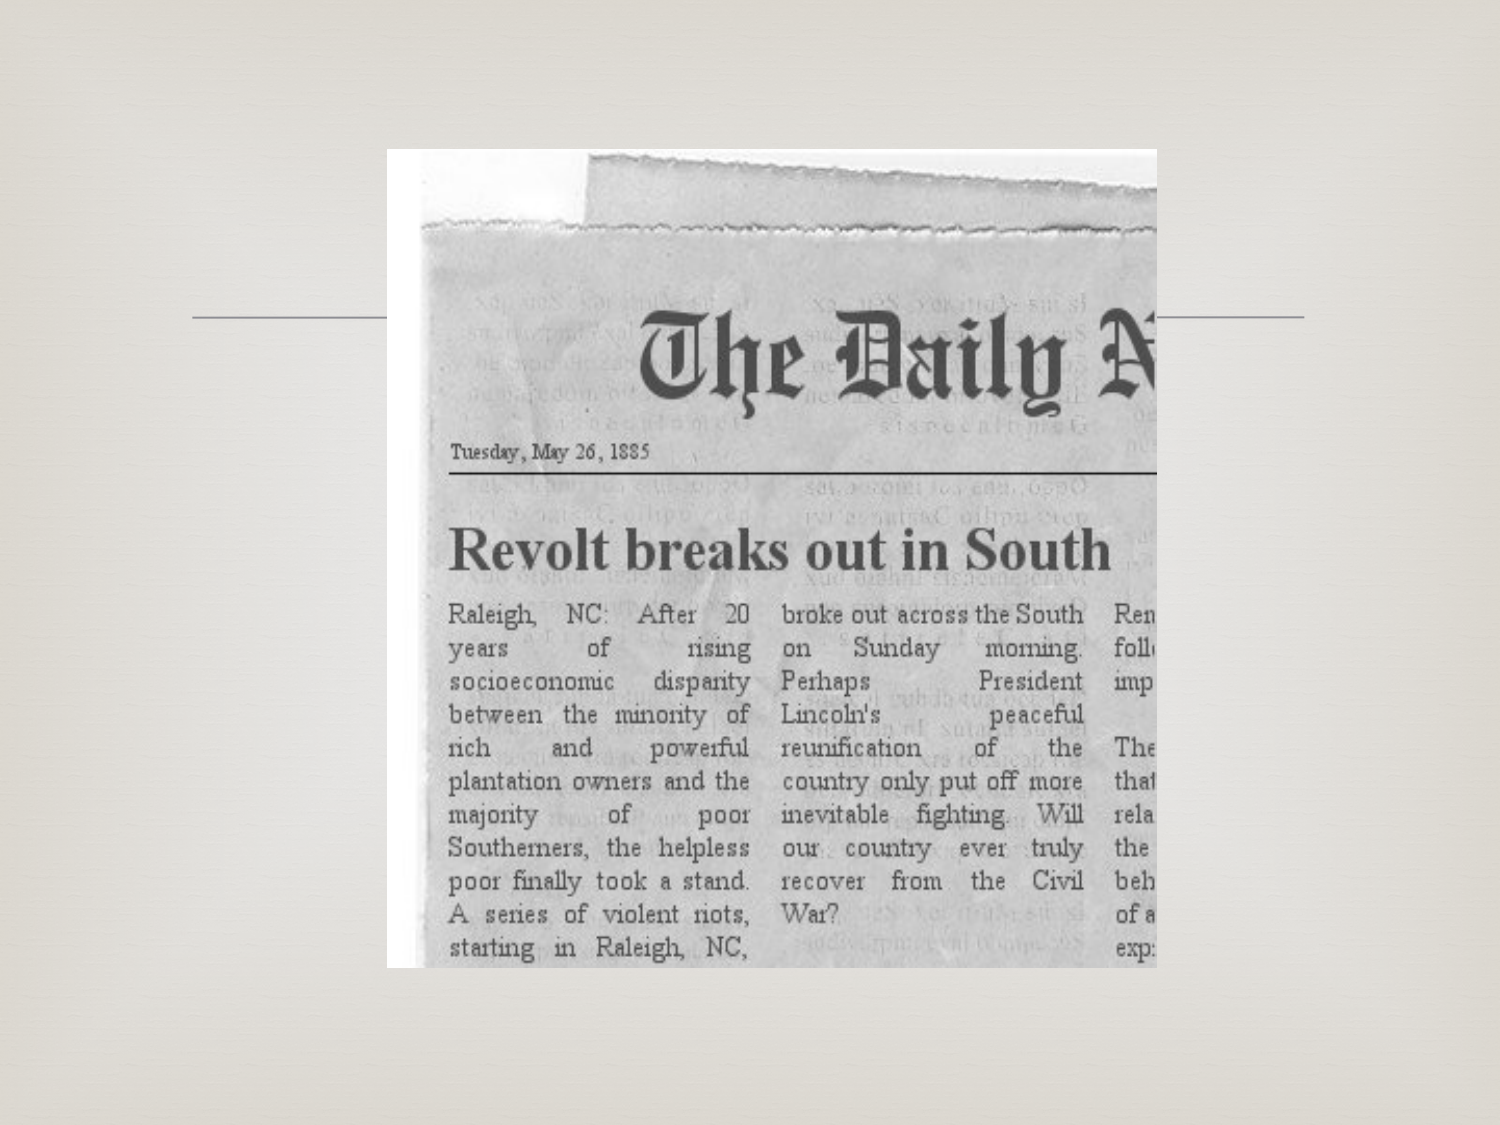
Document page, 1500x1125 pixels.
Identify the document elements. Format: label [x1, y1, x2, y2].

list [386, 149, 1157, 968]
